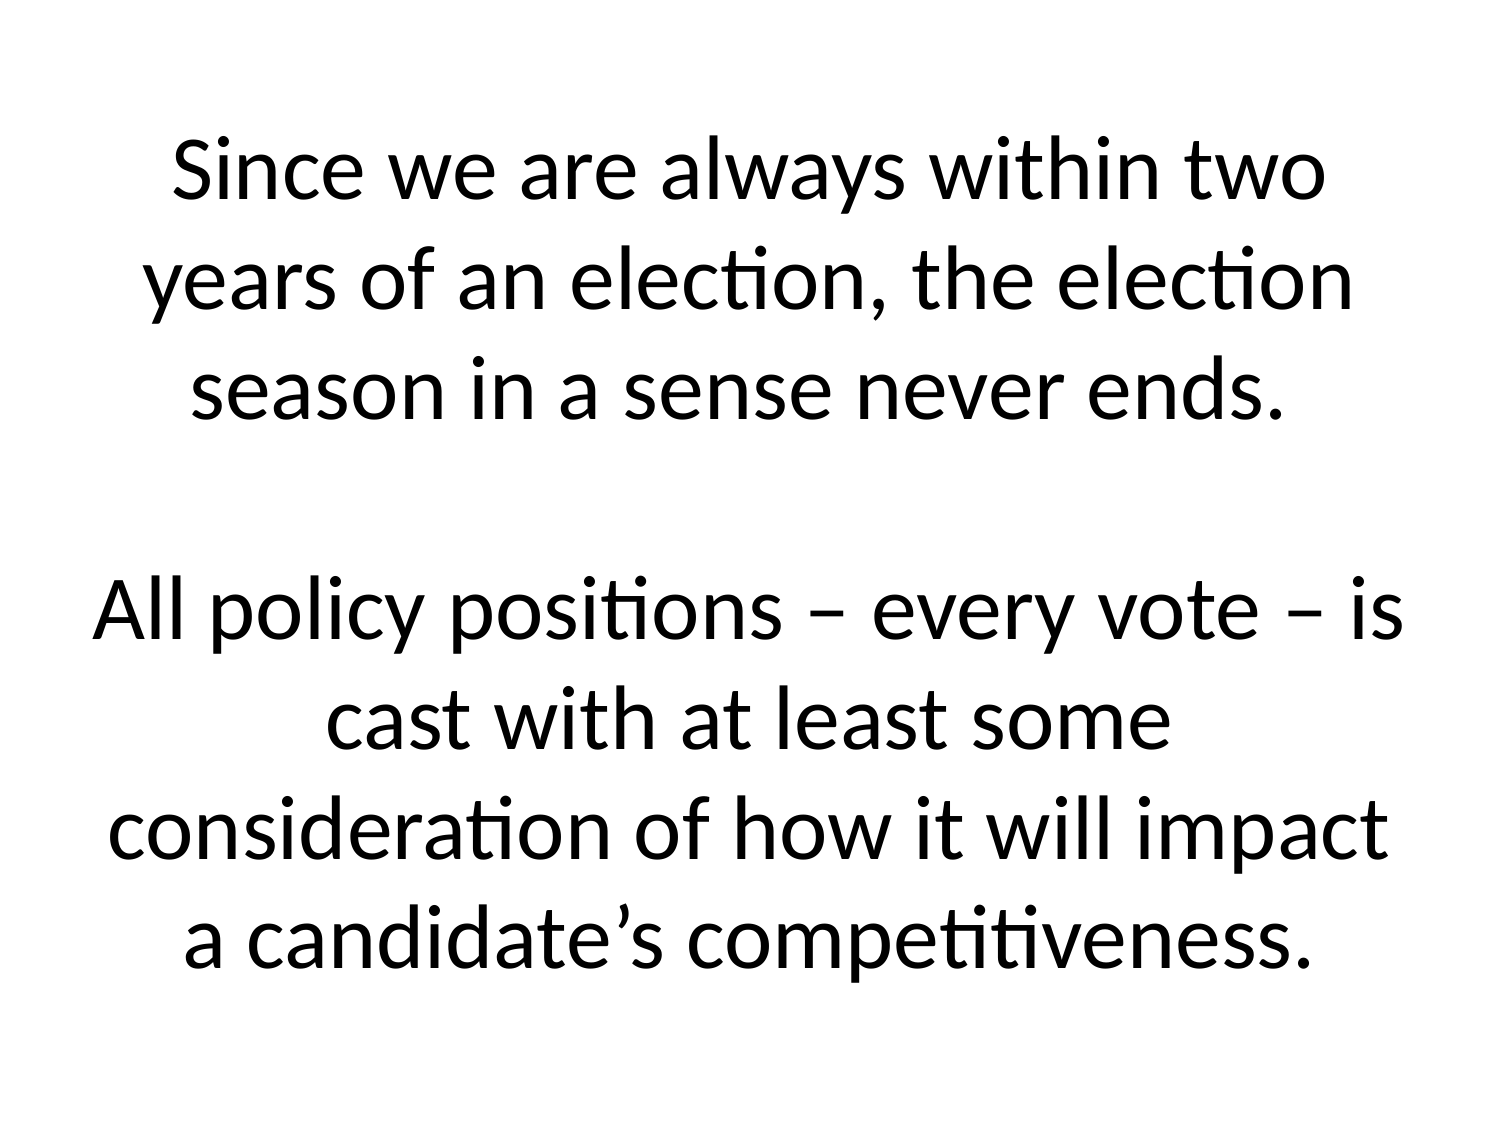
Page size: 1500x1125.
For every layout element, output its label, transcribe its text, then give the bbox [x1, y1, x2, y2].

title Since we are always within two years of an election, the election season in a sense never ends. All policy positions – every vote – is cast with at least some consideration of how it will impact a candidate’s competitiveness. [74, 44, 1426, 1051]
